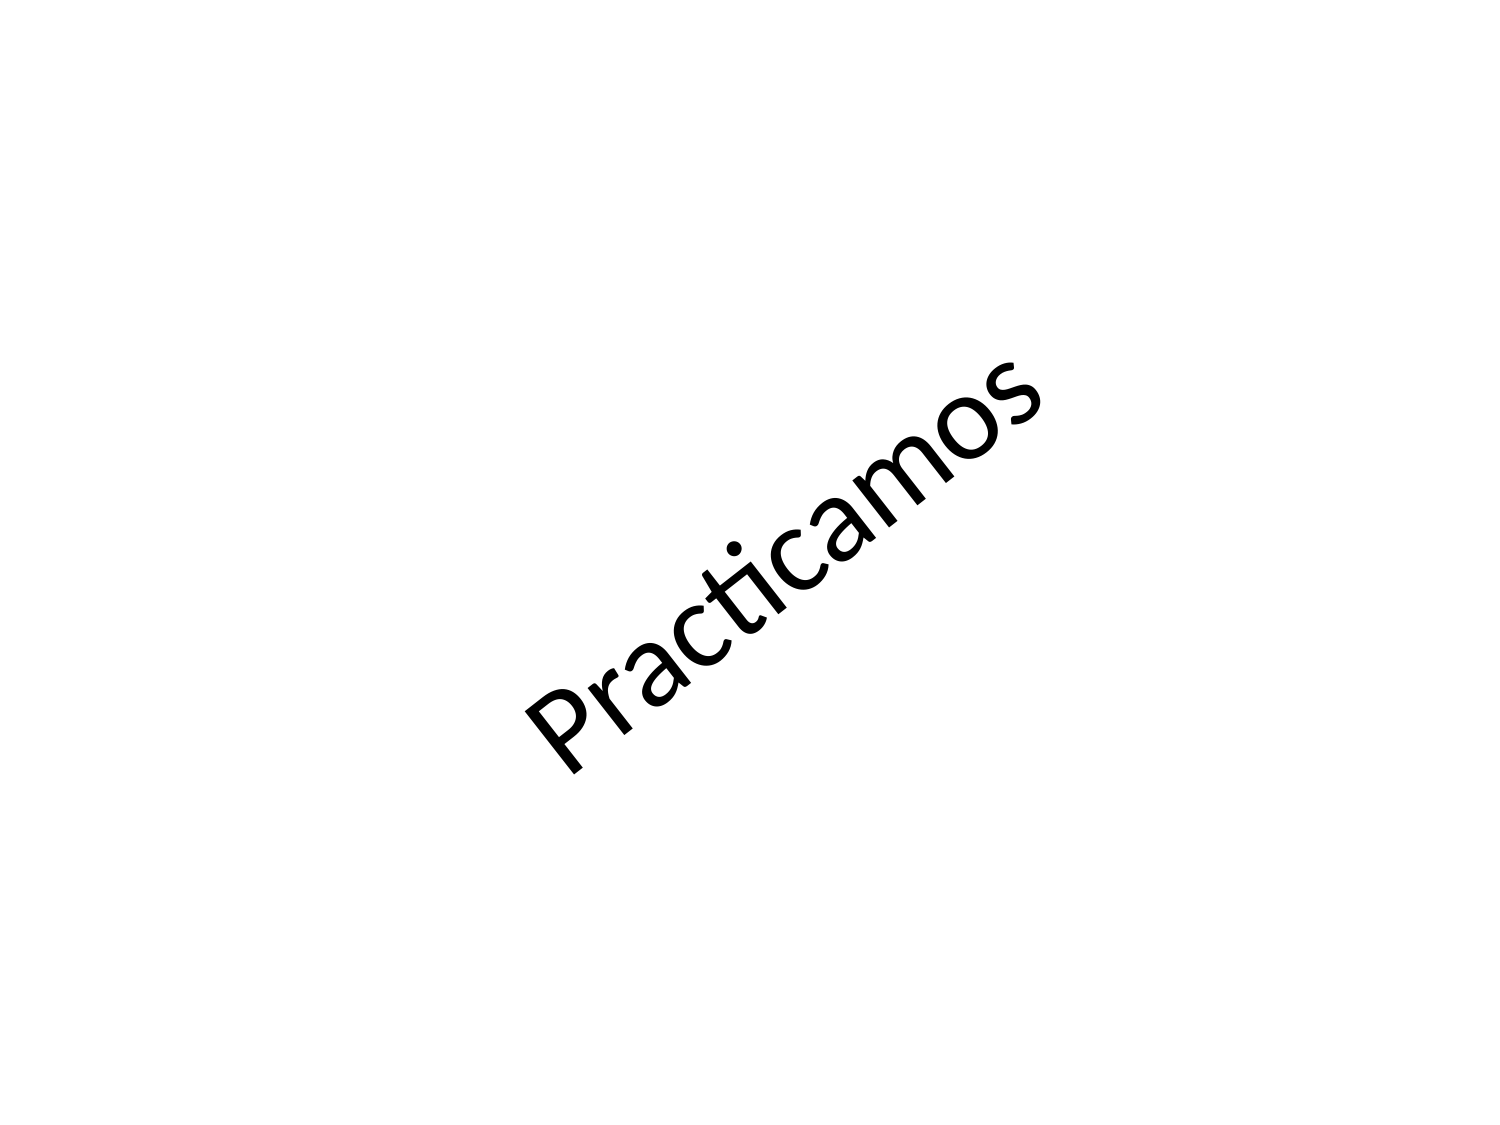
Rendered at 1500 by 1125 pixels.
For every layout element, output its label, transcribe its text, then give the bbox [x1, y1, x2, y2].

text_box Practicamos [360, 181, 1220, 904]
